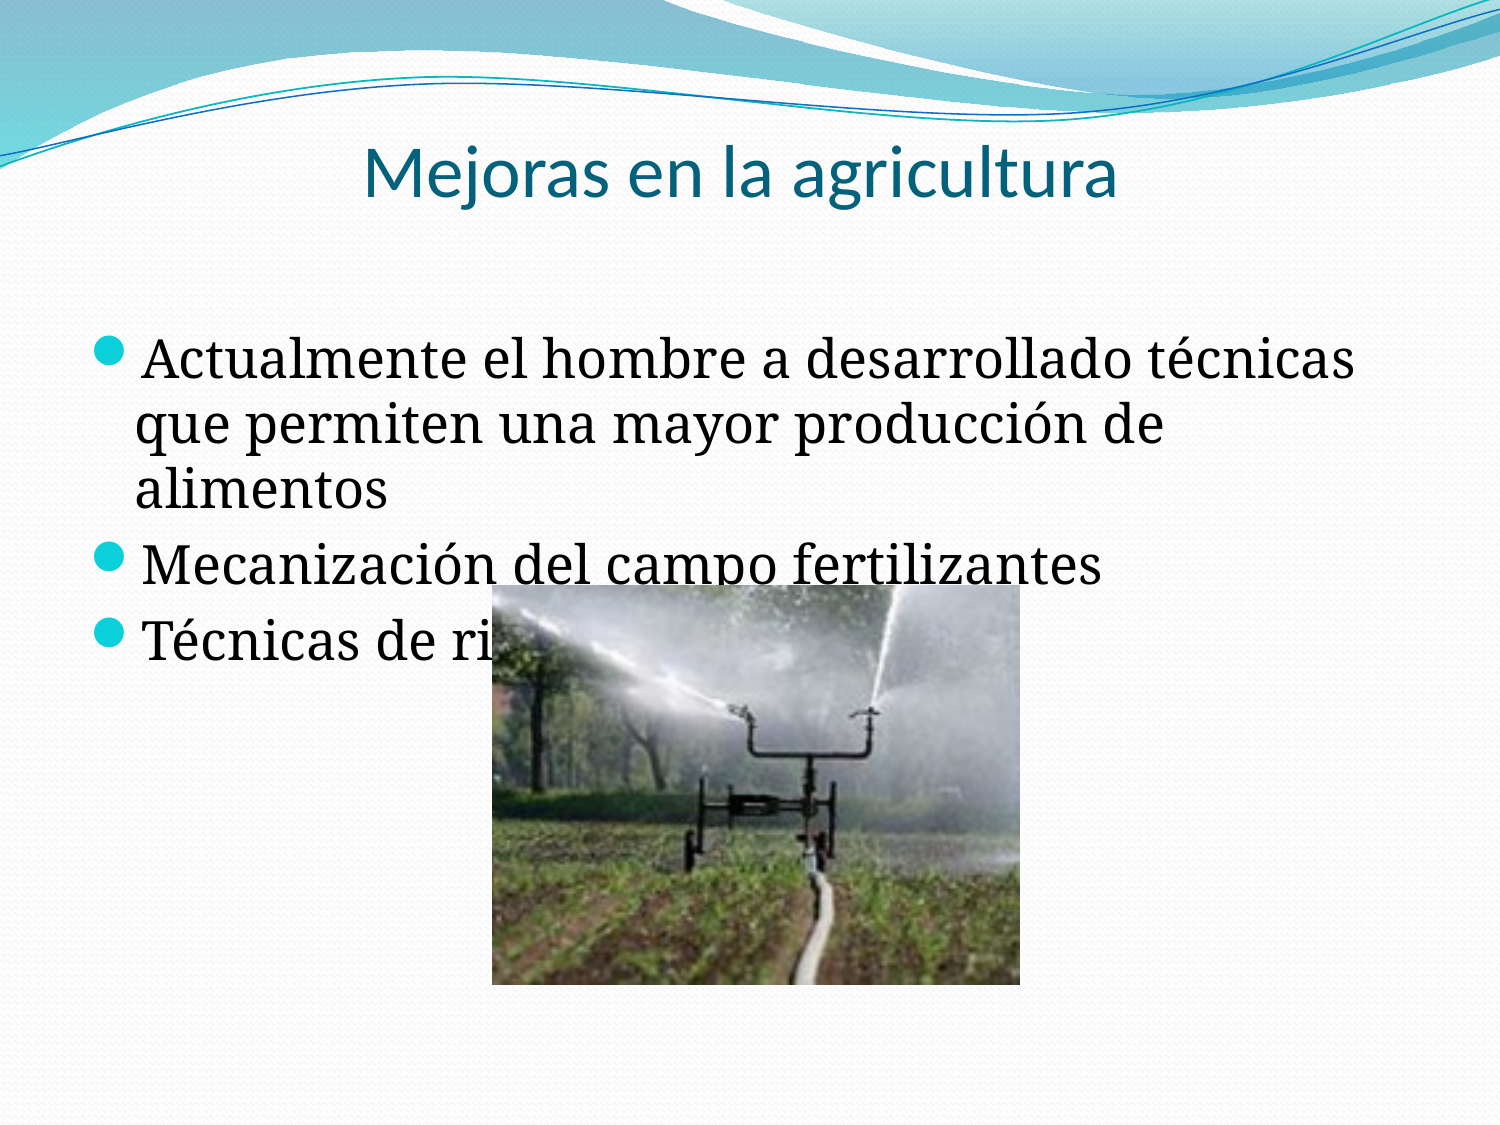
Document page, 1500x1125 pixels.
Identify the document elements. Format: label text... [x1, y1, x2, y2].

title Mejoras en la agricultura [75, 115, 1425, 303]
list Actualmente el hombre a desarrollado técnicas que permiten una mayor producción de alimentos Mecanización del campo fertilizantes Técnicas de riego mas efectivos [75, 317, 1425, 1038]
picture [491, 585, 1020, 985]
